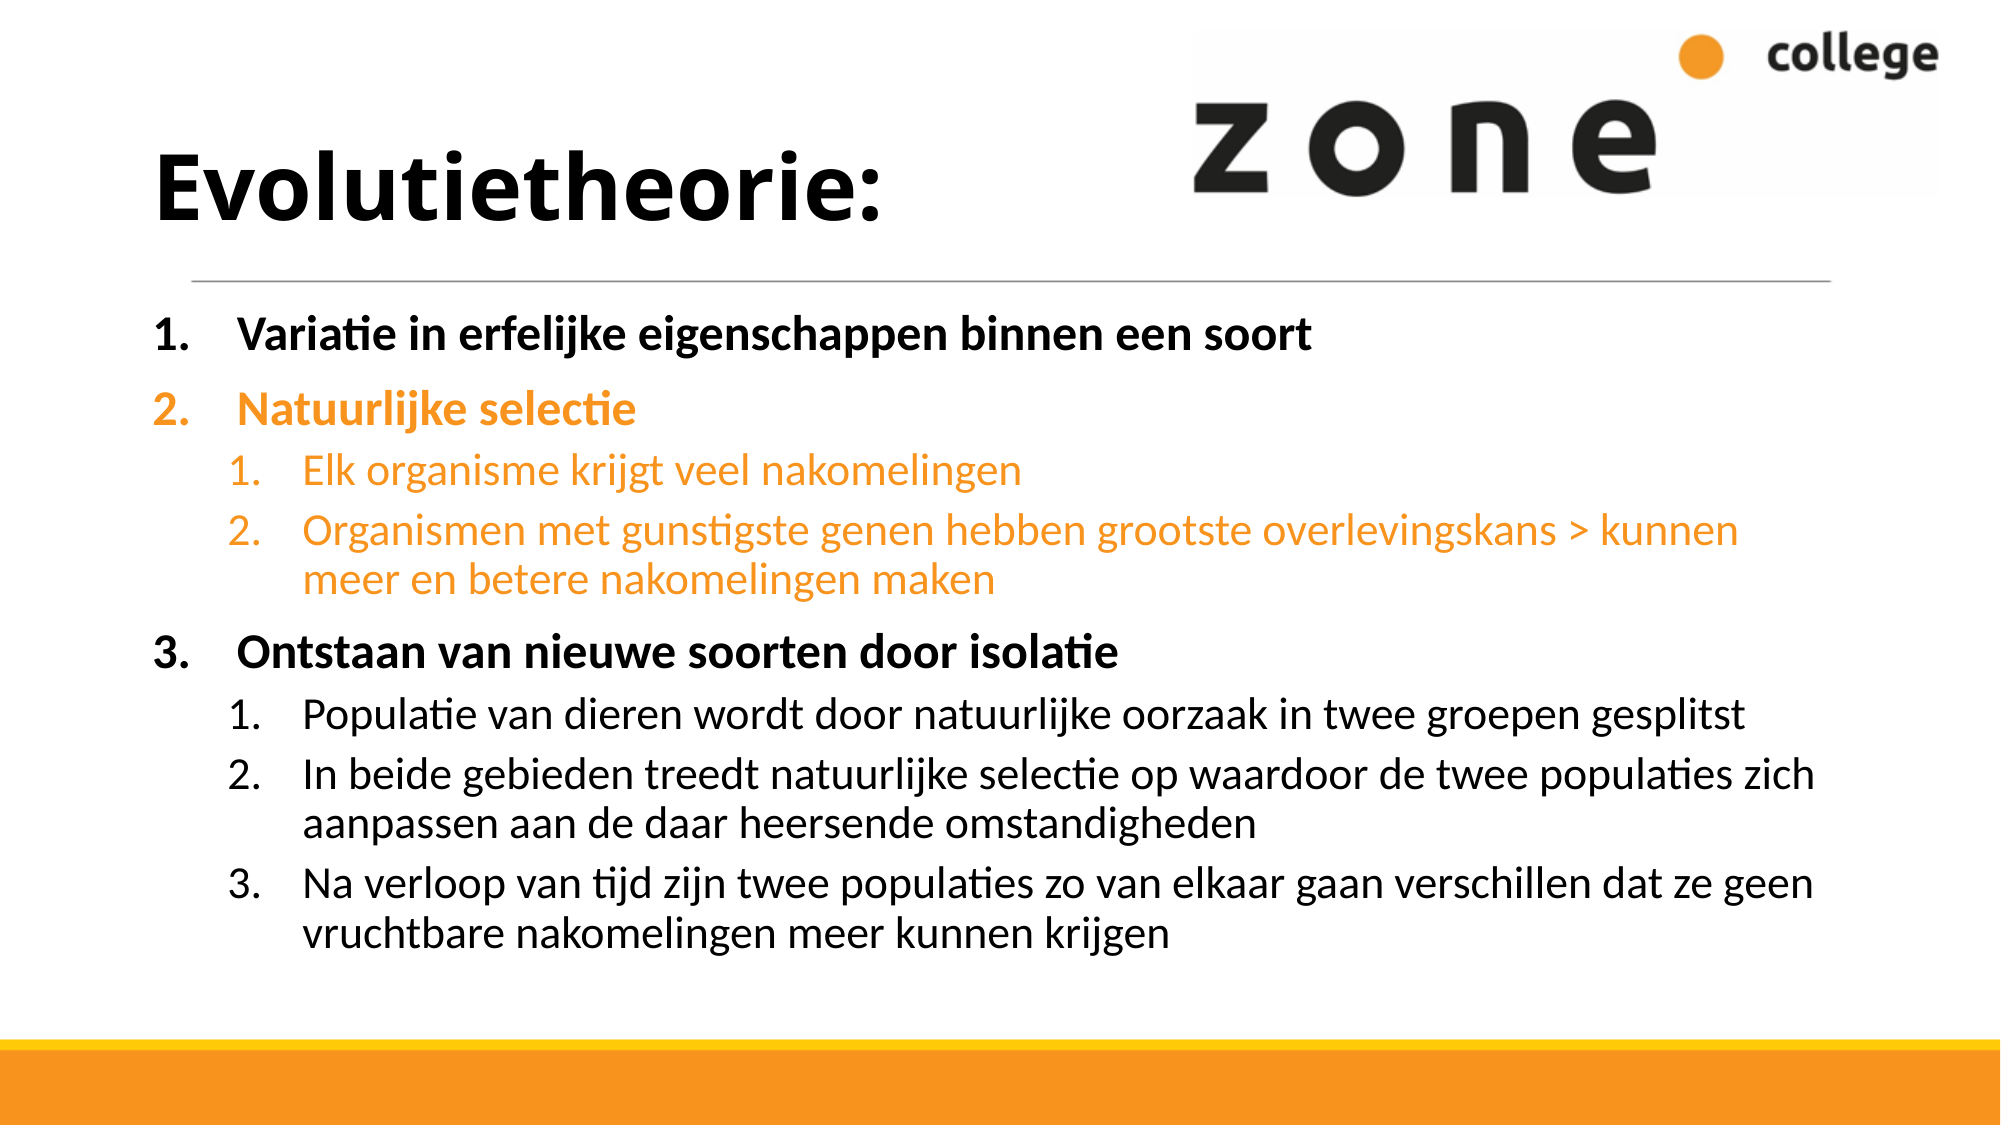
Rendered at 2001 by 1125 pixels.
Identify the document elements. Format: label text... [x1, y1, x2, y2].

list Variatie in erfelijke eigenschappen binnen een soort Natuurlijke selectie Elk organisme krijgt veel nakomelingen Organismen met gunstigste genen hebben grootste overlevingskans > kunnen meer en betere nakomelingen maken Ontstaan van nieuwe soorten door isolatie Populatie van dieren wordt door natuurlijke oorzaak in twee groepen gesplitst In beide gebieden treedt natuurlijke selectie op waardoor de twee populaties zich aanpassen aan de daar heersende omstandigheden Na verloop van tijd zijn twee populaties zo van elkaar gaan verschillen dat ze geen vruchtbare nakomelingen meer kunnen krijgen [137, 299, 1863, 1014]
title Evolutietheorie: [137, 82, 1863, 299]
picture [0, 0, 2001, 1125]
